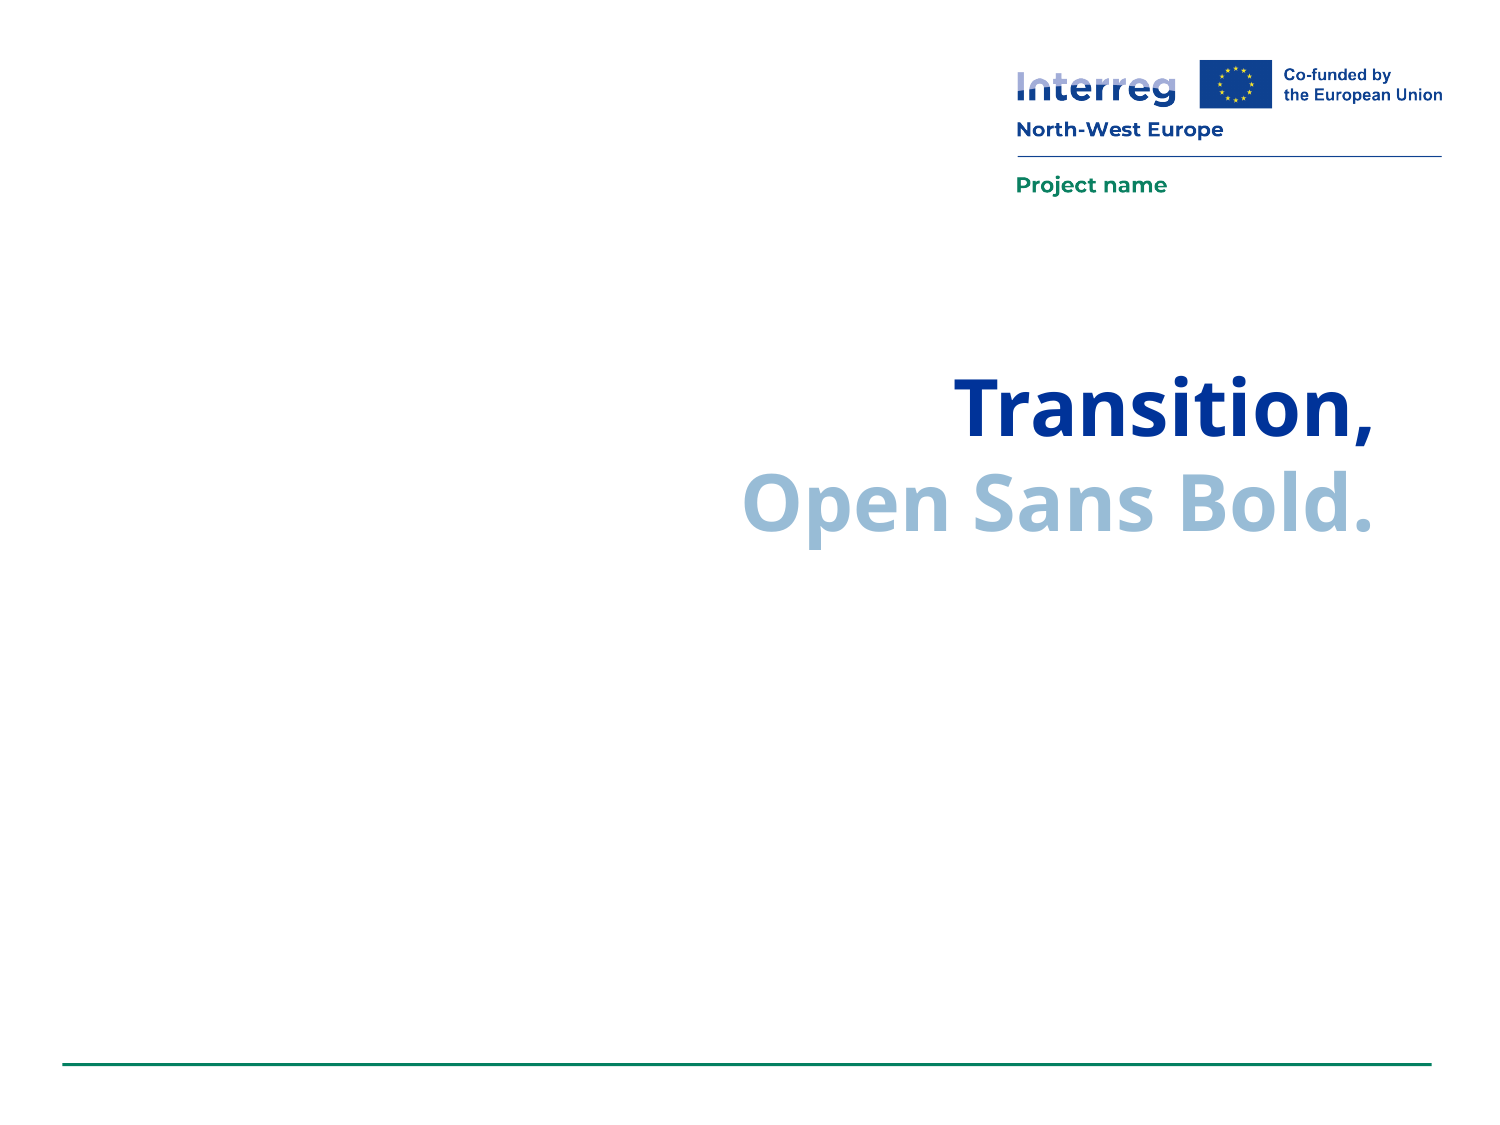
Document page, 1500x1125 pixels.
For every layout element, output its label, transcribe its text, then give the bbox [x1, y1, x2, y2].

picture [958, 0, 1500, 252]
text_box Transition, Open Sans Bold. [115, 349, 1391, 709]
